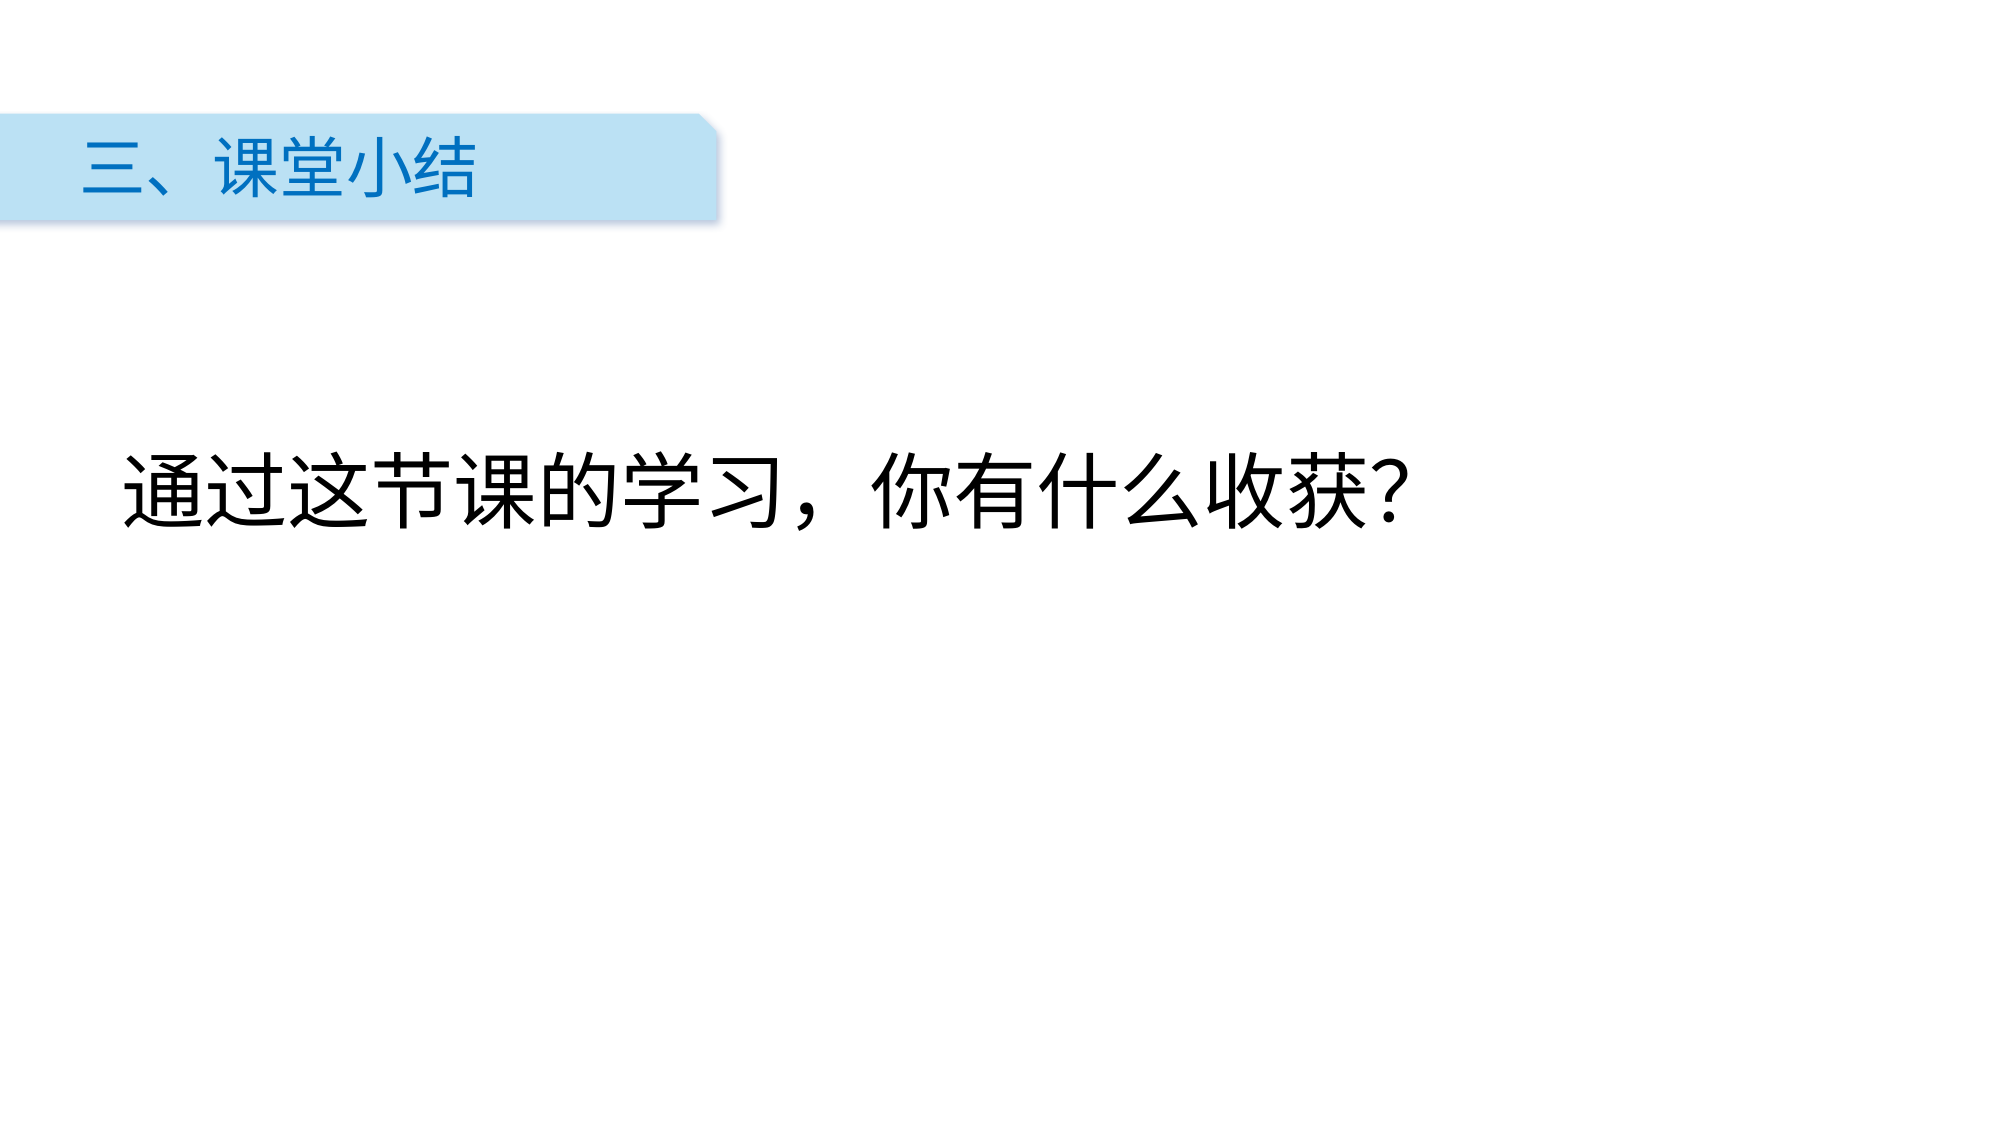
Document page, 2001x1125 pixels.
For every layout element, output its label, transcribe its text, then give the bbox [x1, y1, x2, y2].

text_box 三、课堂小结 [64, 118, 495, 214]
text_box 通过这节课的学习，你有什么收获？ [62, 431, 1834, 547]
text_box [0, 112, 718, 222]
